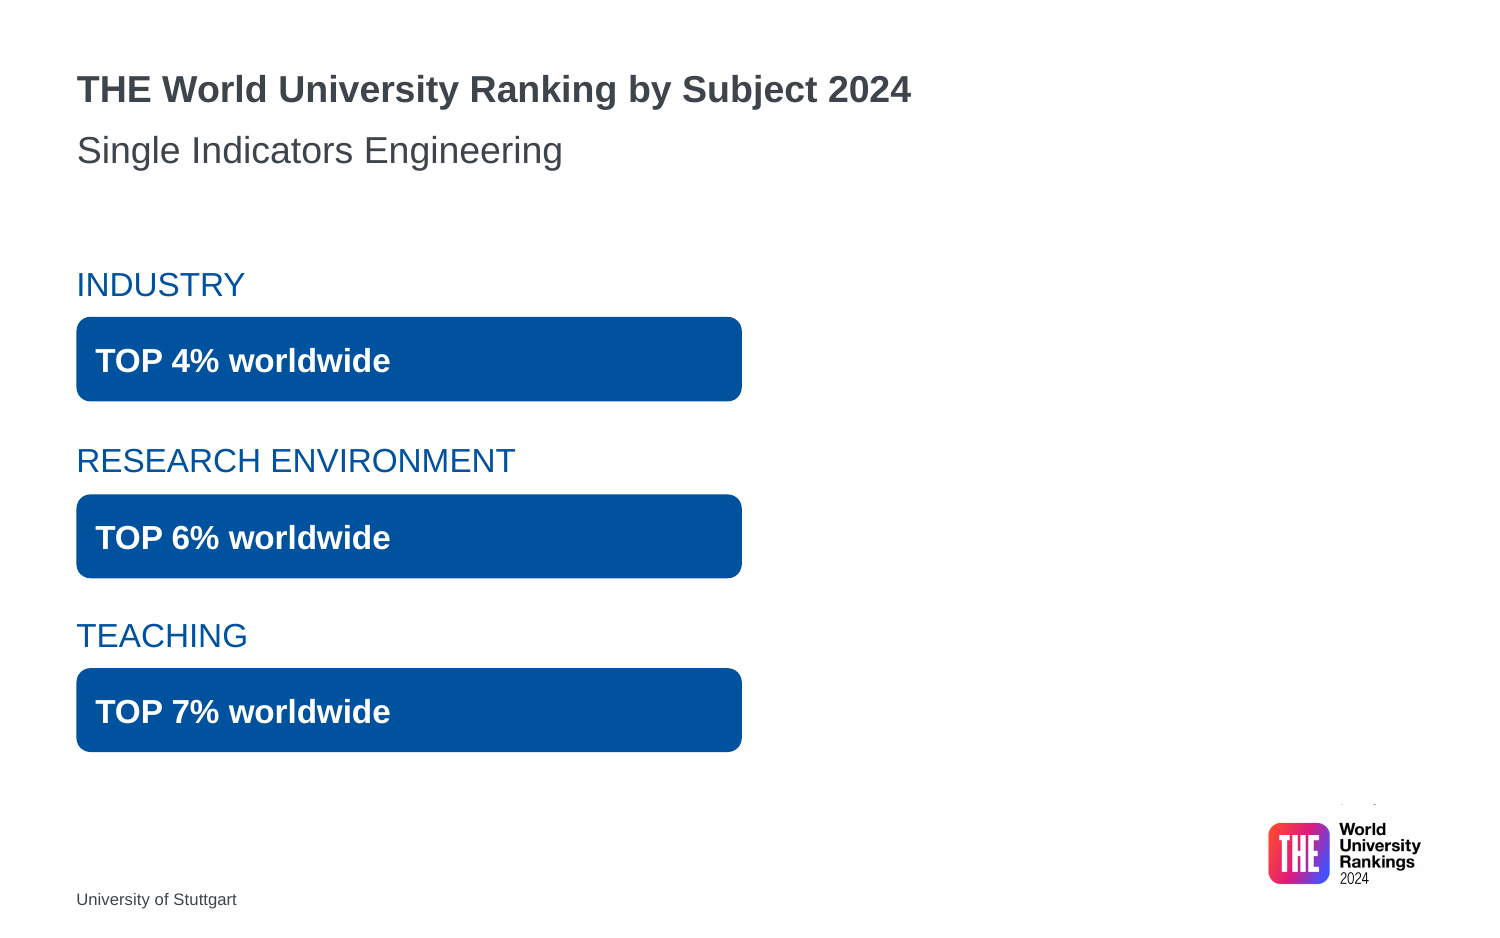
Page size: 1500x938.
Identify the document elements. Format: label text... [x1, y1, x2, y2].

text_box Teaching [76, 610, 727, 650]
title THE World University Ranking by Subject 2024 [76, 64, 1424, 111]
picture [1263, 804, 1435, 900]
text_box TOP 6% worldwide [75, 493, 743, 580]
list Single Indicators Engineering [76, 117, 1424, 163]
text_box TOP 7% worldwide [75, 667, 743, 754]
text_box Research Environment [76, 439, 1072, 472]
footer University of Stuttgart [76, 888, 1072, 910]
text_box TOP 4% worldwide [75, 315, 743, 403]
text_box INDUSTRY [76, 263, 1072, 295]
